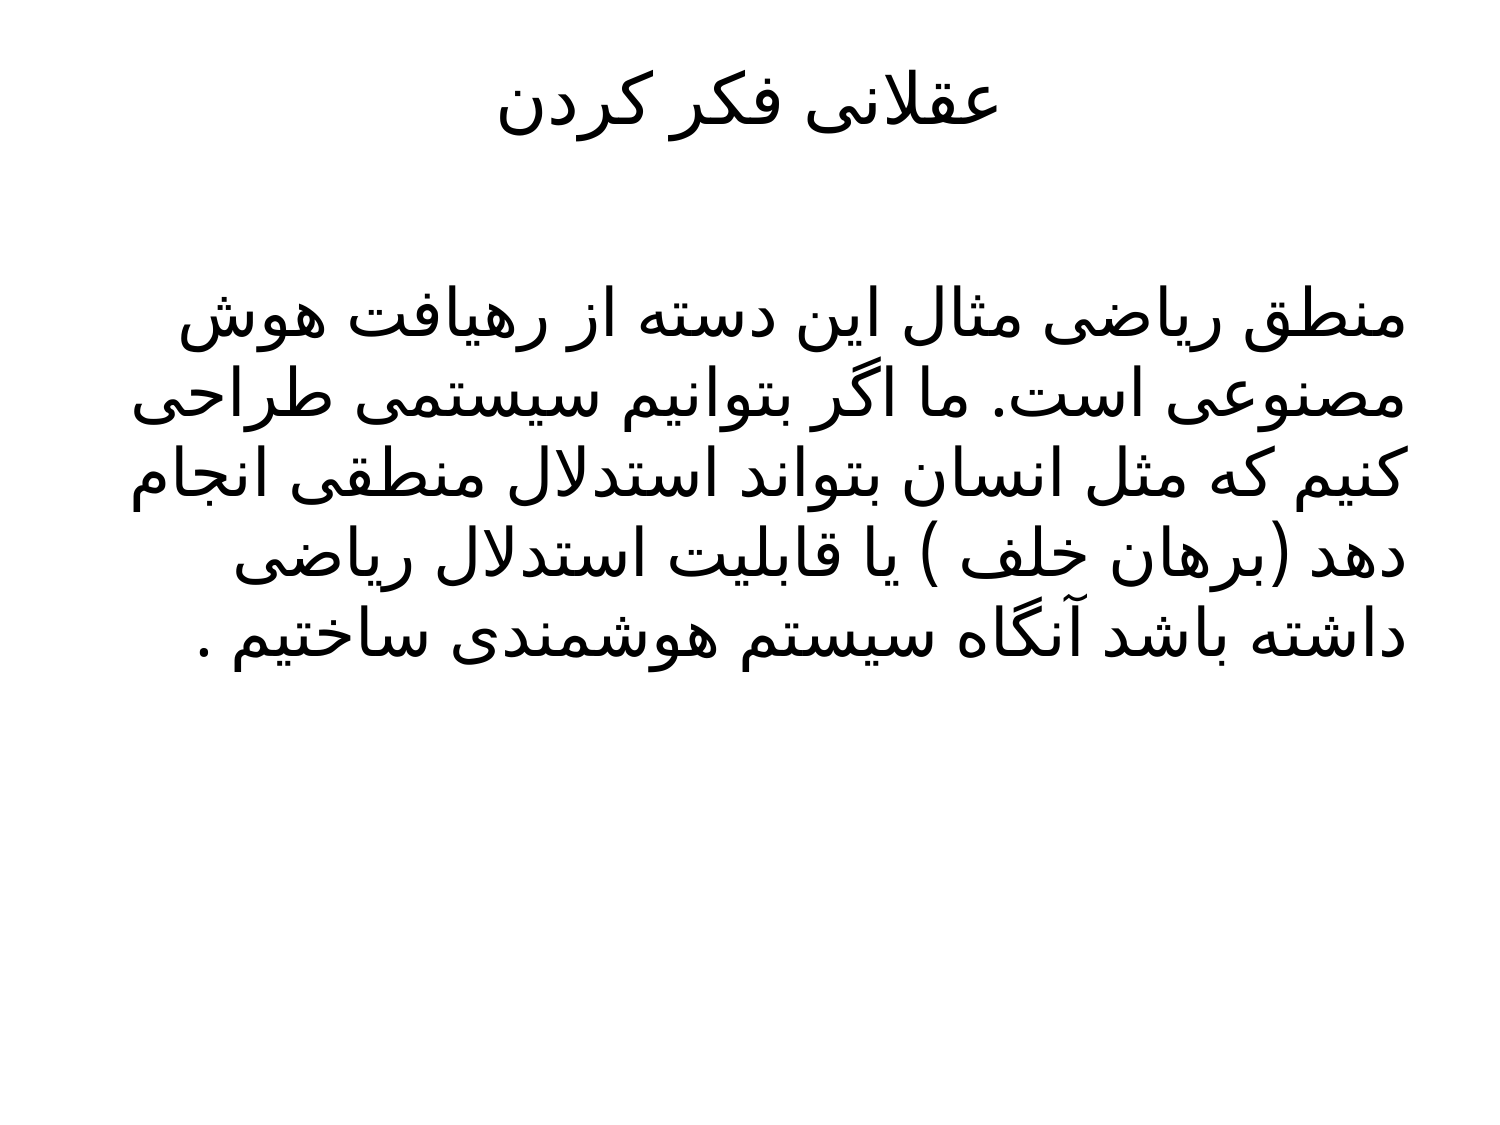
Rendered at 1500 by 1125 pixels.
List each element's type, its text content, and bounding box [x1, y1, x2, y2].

list منطق ریاضی‌ مثال این دسته از رهیافت هوش مصنوعی‌ است. ما اگر بتوانیم سیستمی‌ طراحی کنیم که مثل انسان بتواند استدلال منطقی‌ انجام دهد (برهان خلف ) یا قابلیت استدلال ریاضی‌ داشته باشد آنگاه سیستم هوشمندی ساختیم . [75, 262, 1425, 1005]
title عقلانی فکر کردن [75, 45, 1425, 233]
